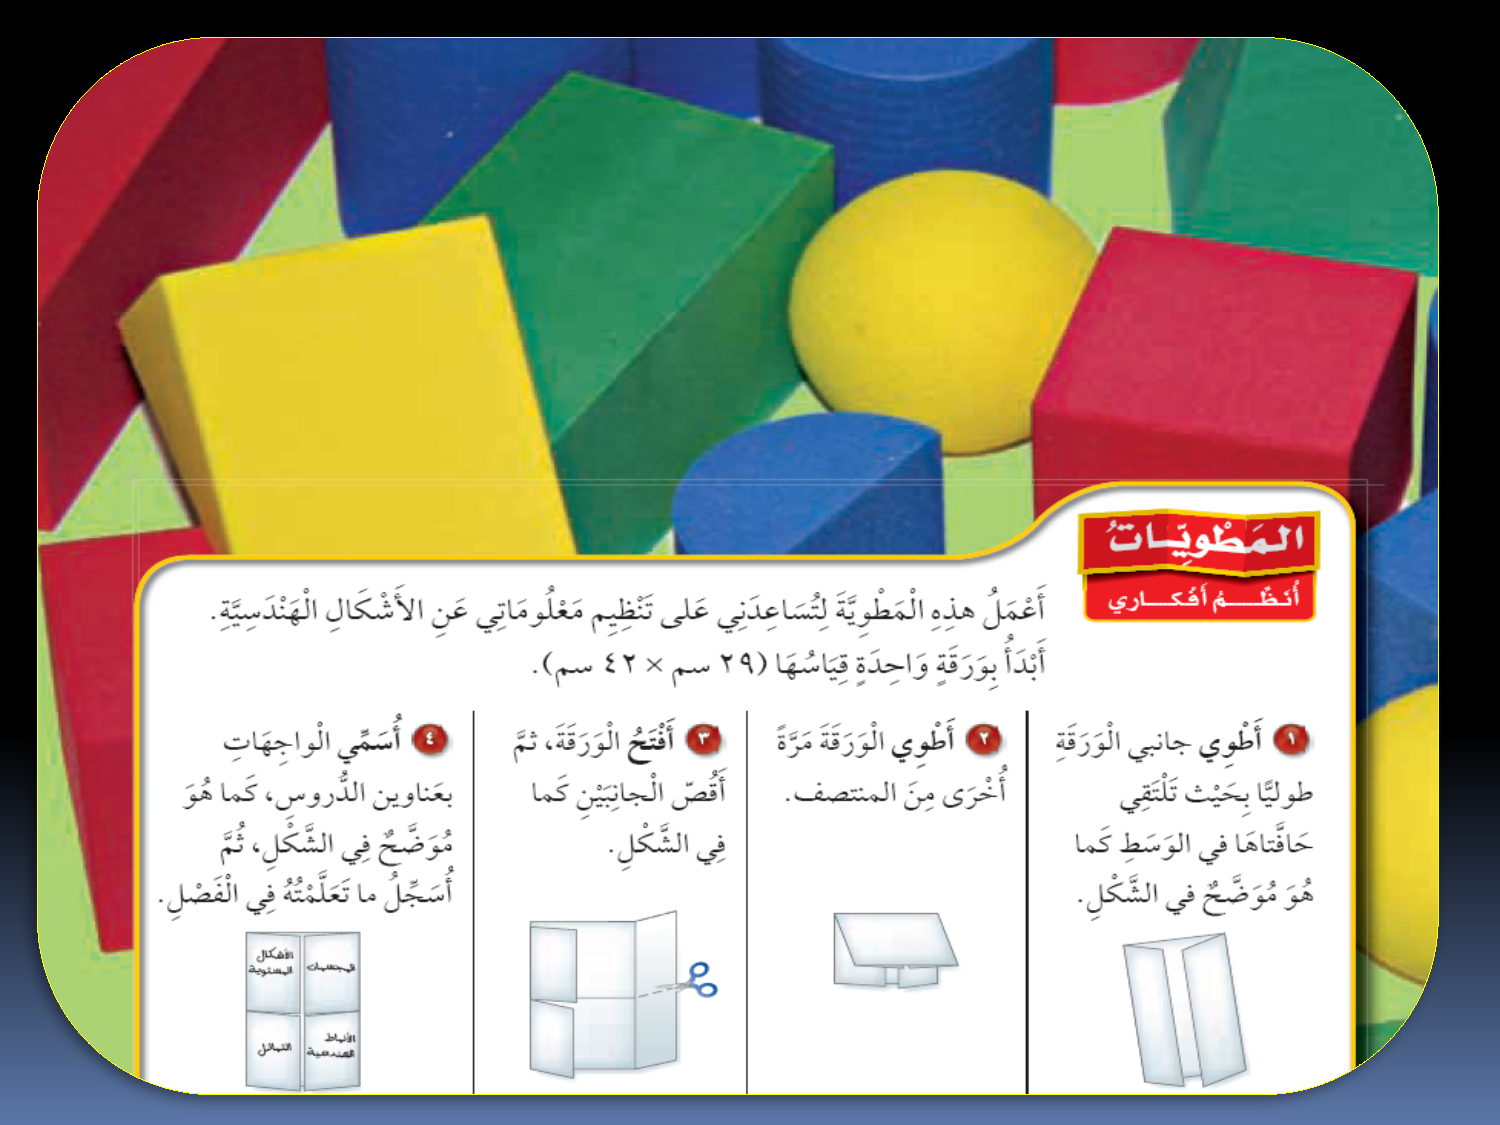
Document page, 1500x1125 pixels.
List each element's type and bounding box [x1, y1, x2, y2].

picture [37, 37, 1439, 1095]
